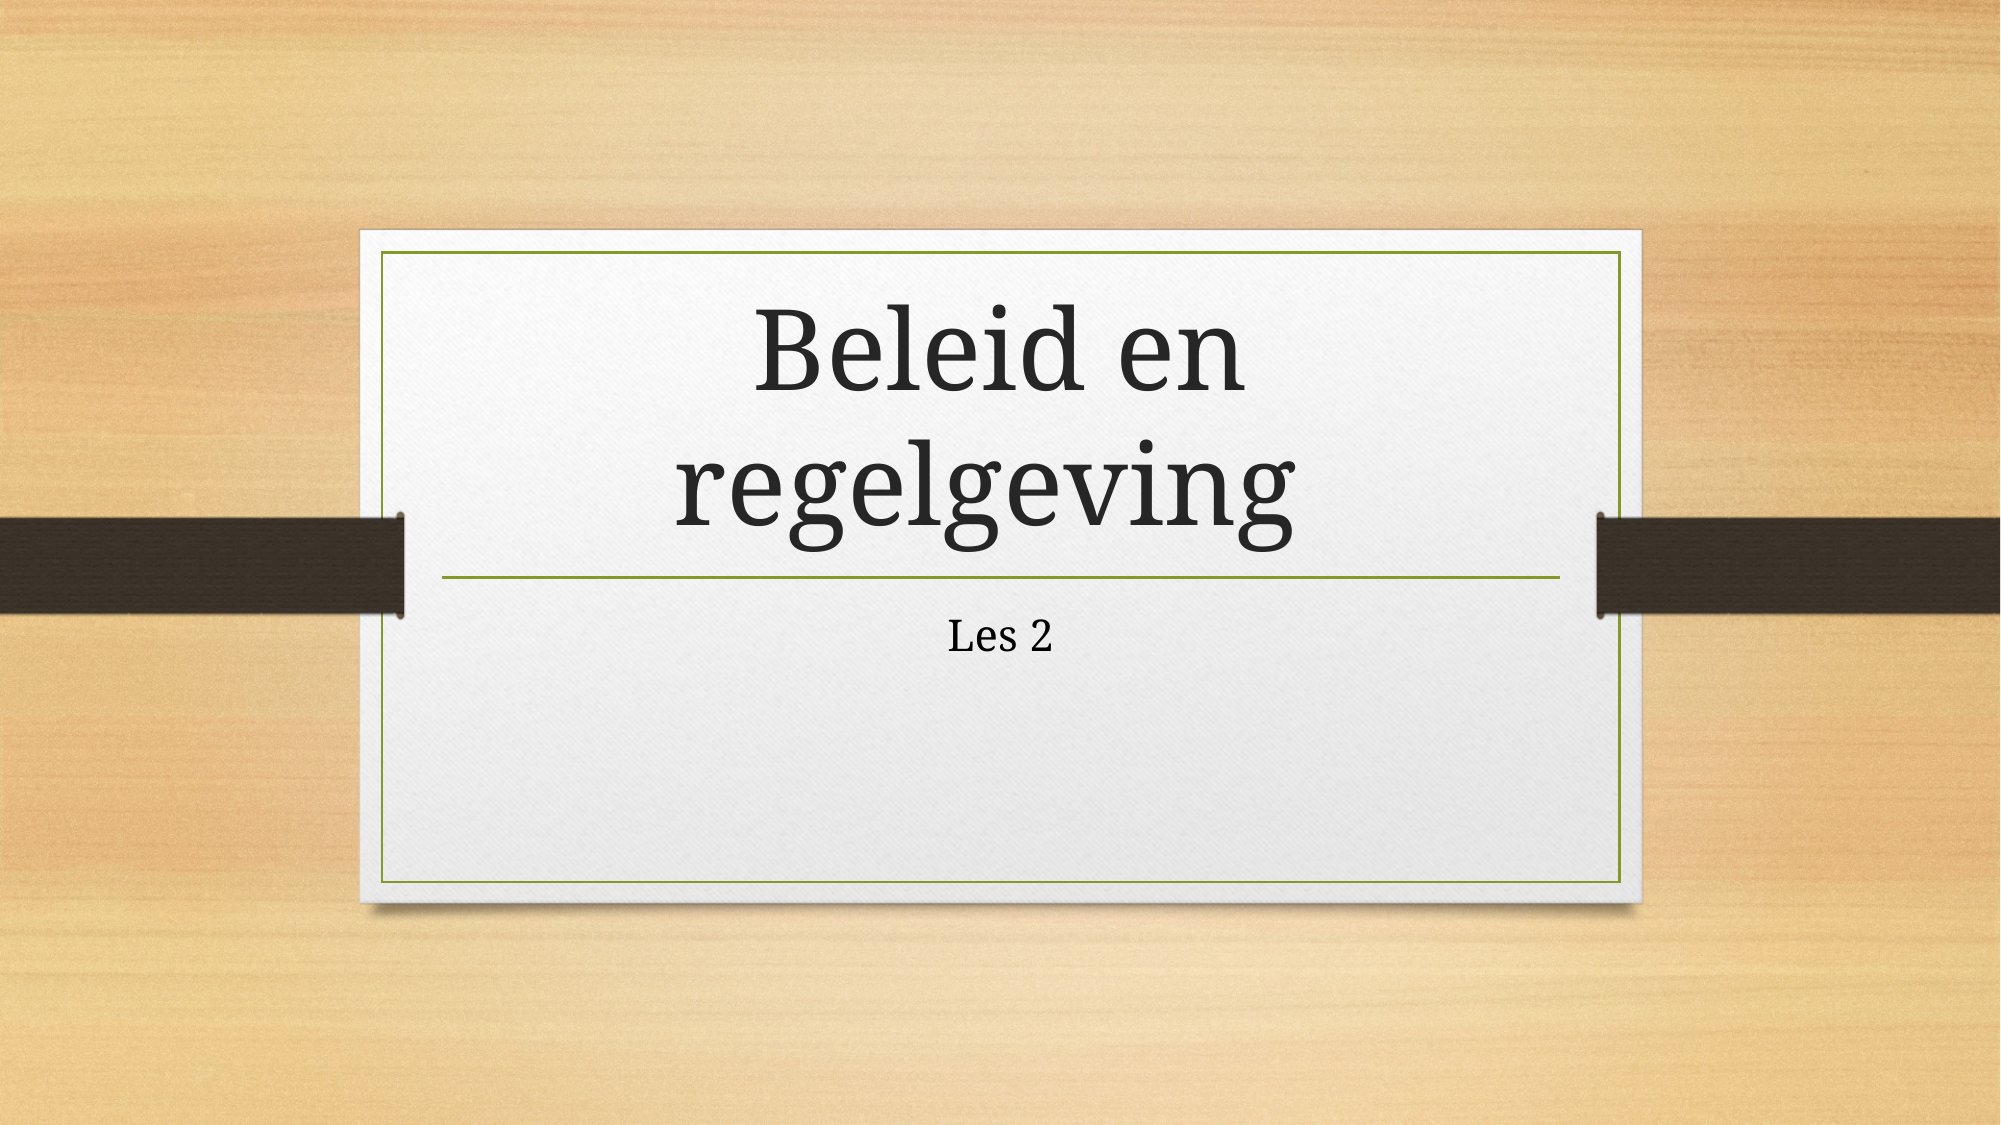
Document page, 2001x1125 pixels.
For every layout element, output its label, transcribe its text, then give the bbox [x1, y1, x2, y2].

picture [0, 0, 2001, 1125]
subtitle Les 2 [441, 600, 1560, 817]
title Beleid en regelgeving [441, 306, 1560, 556]
